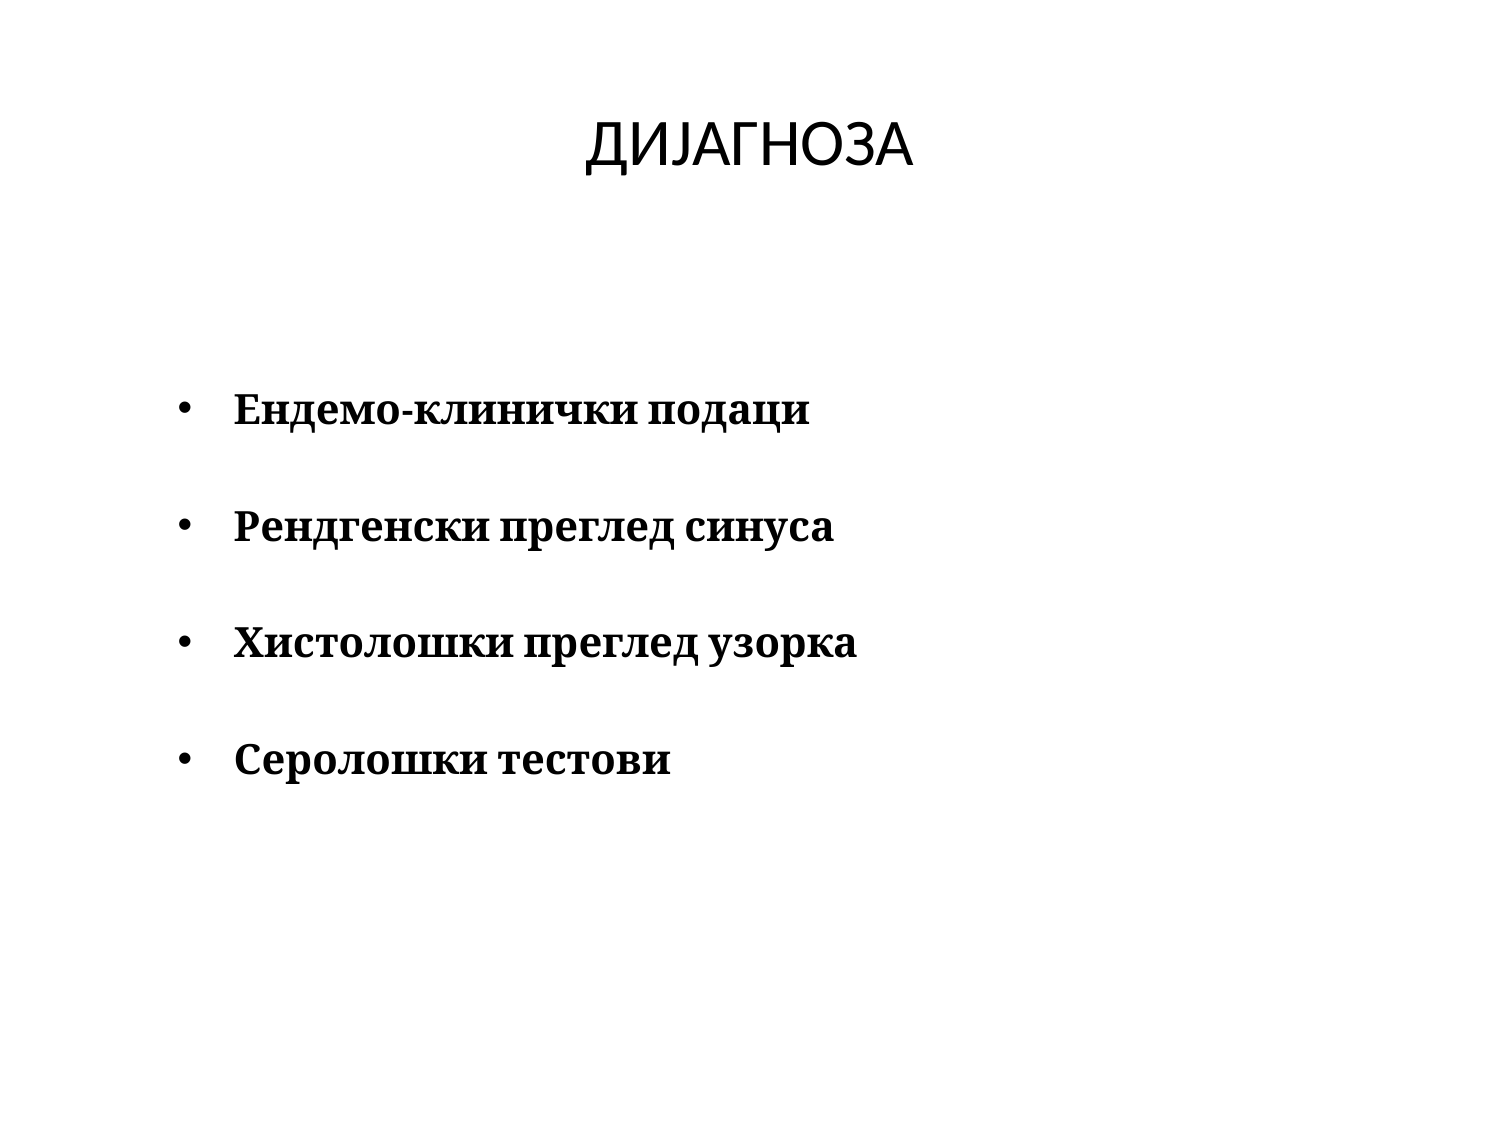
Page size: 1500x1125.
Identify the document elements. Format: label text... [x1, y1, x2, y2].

title ДИЈАГНОЗА [75, 45, 1425, 233]
list Ендемо-клинички подаци Рендгенски преглед синуса Хистолошки преглед узорка Серолошки тестови [162, 375, 1425, 1000]
